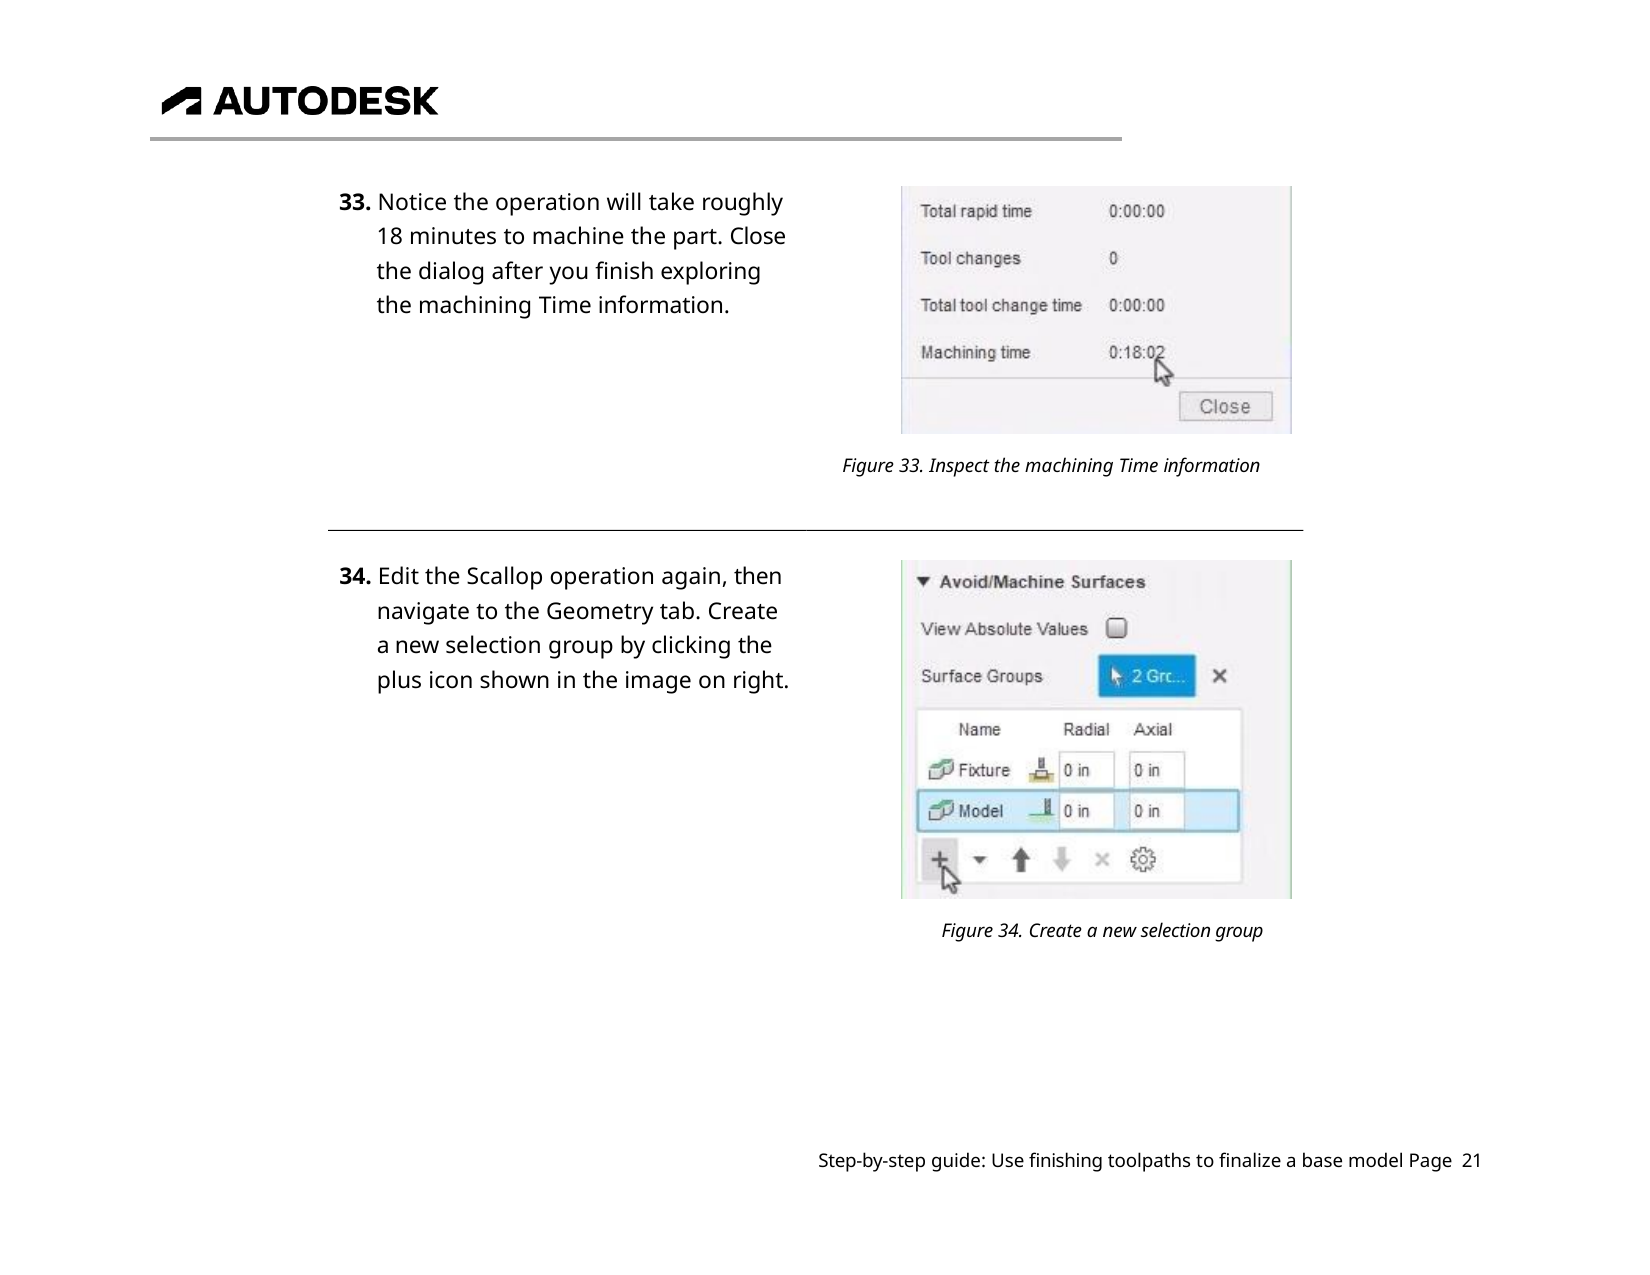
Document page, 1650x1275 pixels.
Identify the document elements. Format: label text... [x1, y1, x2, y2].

text_box 34. Edit the Scallop operation again, then navigate to the Geometry tab. Create a new selection group by clicking the plus icon shown in the image on right. [337, 552, 797, 693]
text_box Figure 34. Create a new selection group [939, 916, 1294, 941]
text_box Figure 33. Inspect the machining Time information [840, 451, 1294, 477]
picture [161, 86, 439, 115]
slide_number Step-by-step guide: Use finishing toolpaths to finalize a base model Page 20 [816, 1145, 1509, 1275]
picture [900, 560, 1292, 899]
text_box 33. Notice the operation will take roughly 18 minutes to machine the part. Close the dialog after you finish exploring the machining Time information. [337, 178, 789, 318]
picture [900, 186, 1292, 434]
